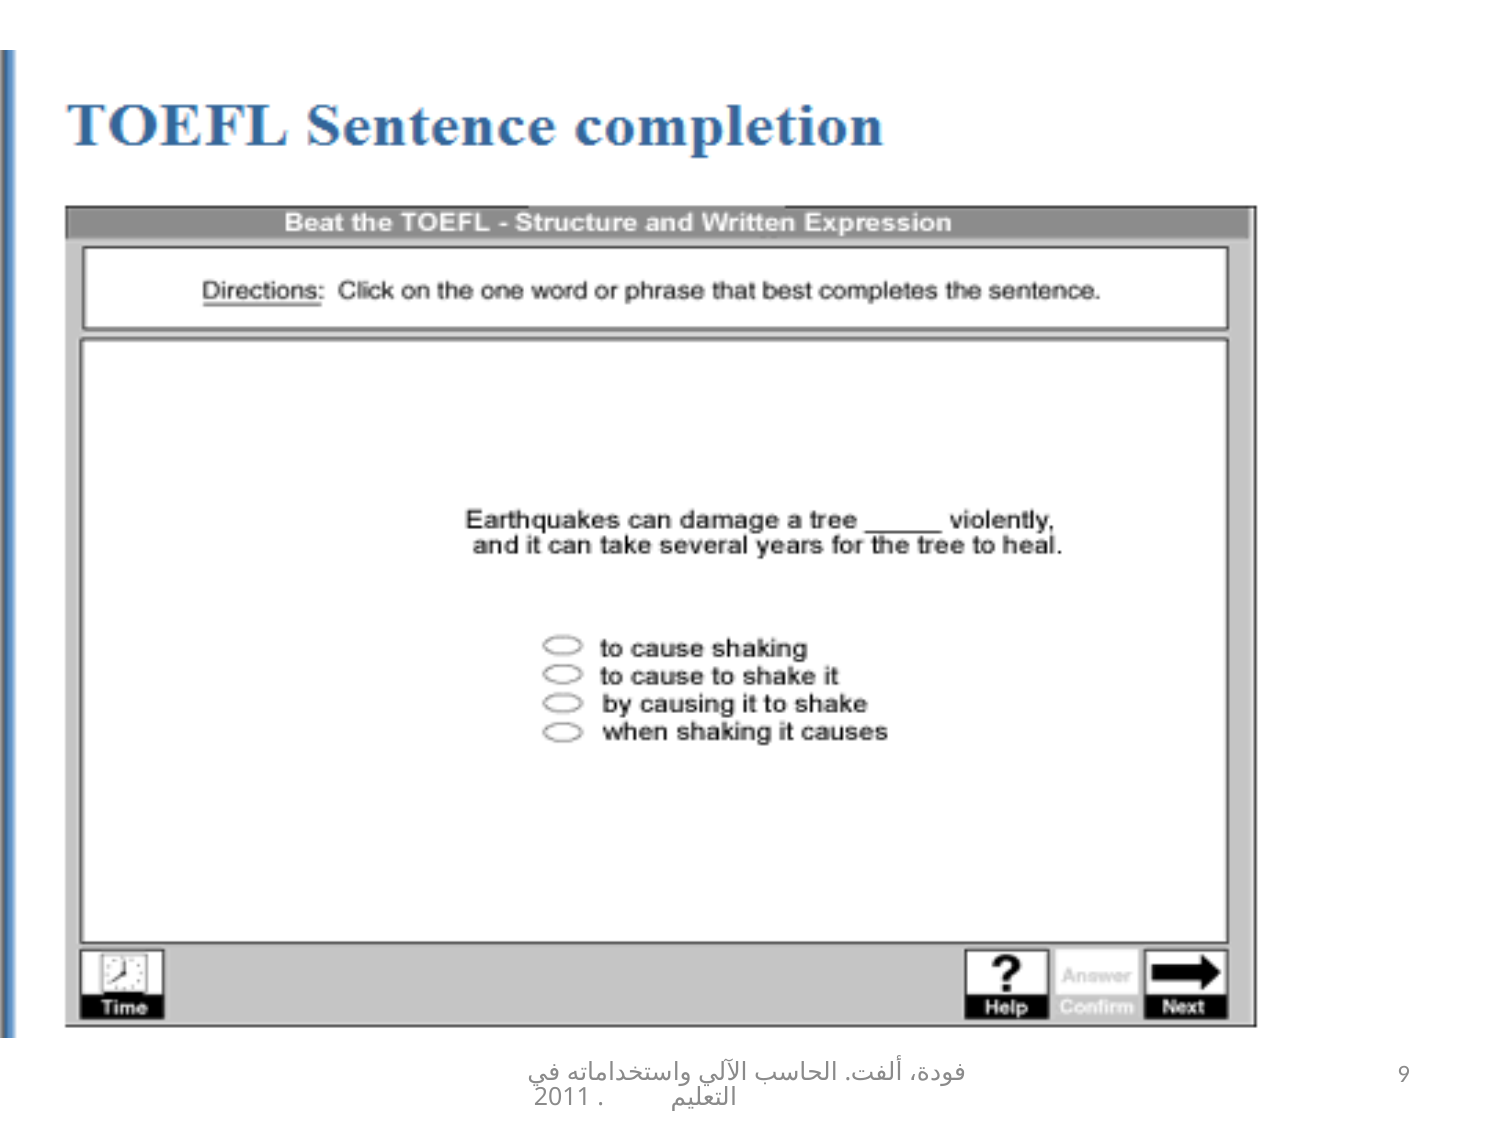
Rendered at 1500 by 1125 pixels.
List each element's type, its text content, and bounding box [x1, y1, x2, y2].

footer فودة، ألفت. الحاسب الآلي واستخداماته في التعليم. 2011 [512, 1046, 988, 1103]
picture [0, 49, 1500, 1038]
slide_number 9 [1074, 1046, 1425, 1103]
